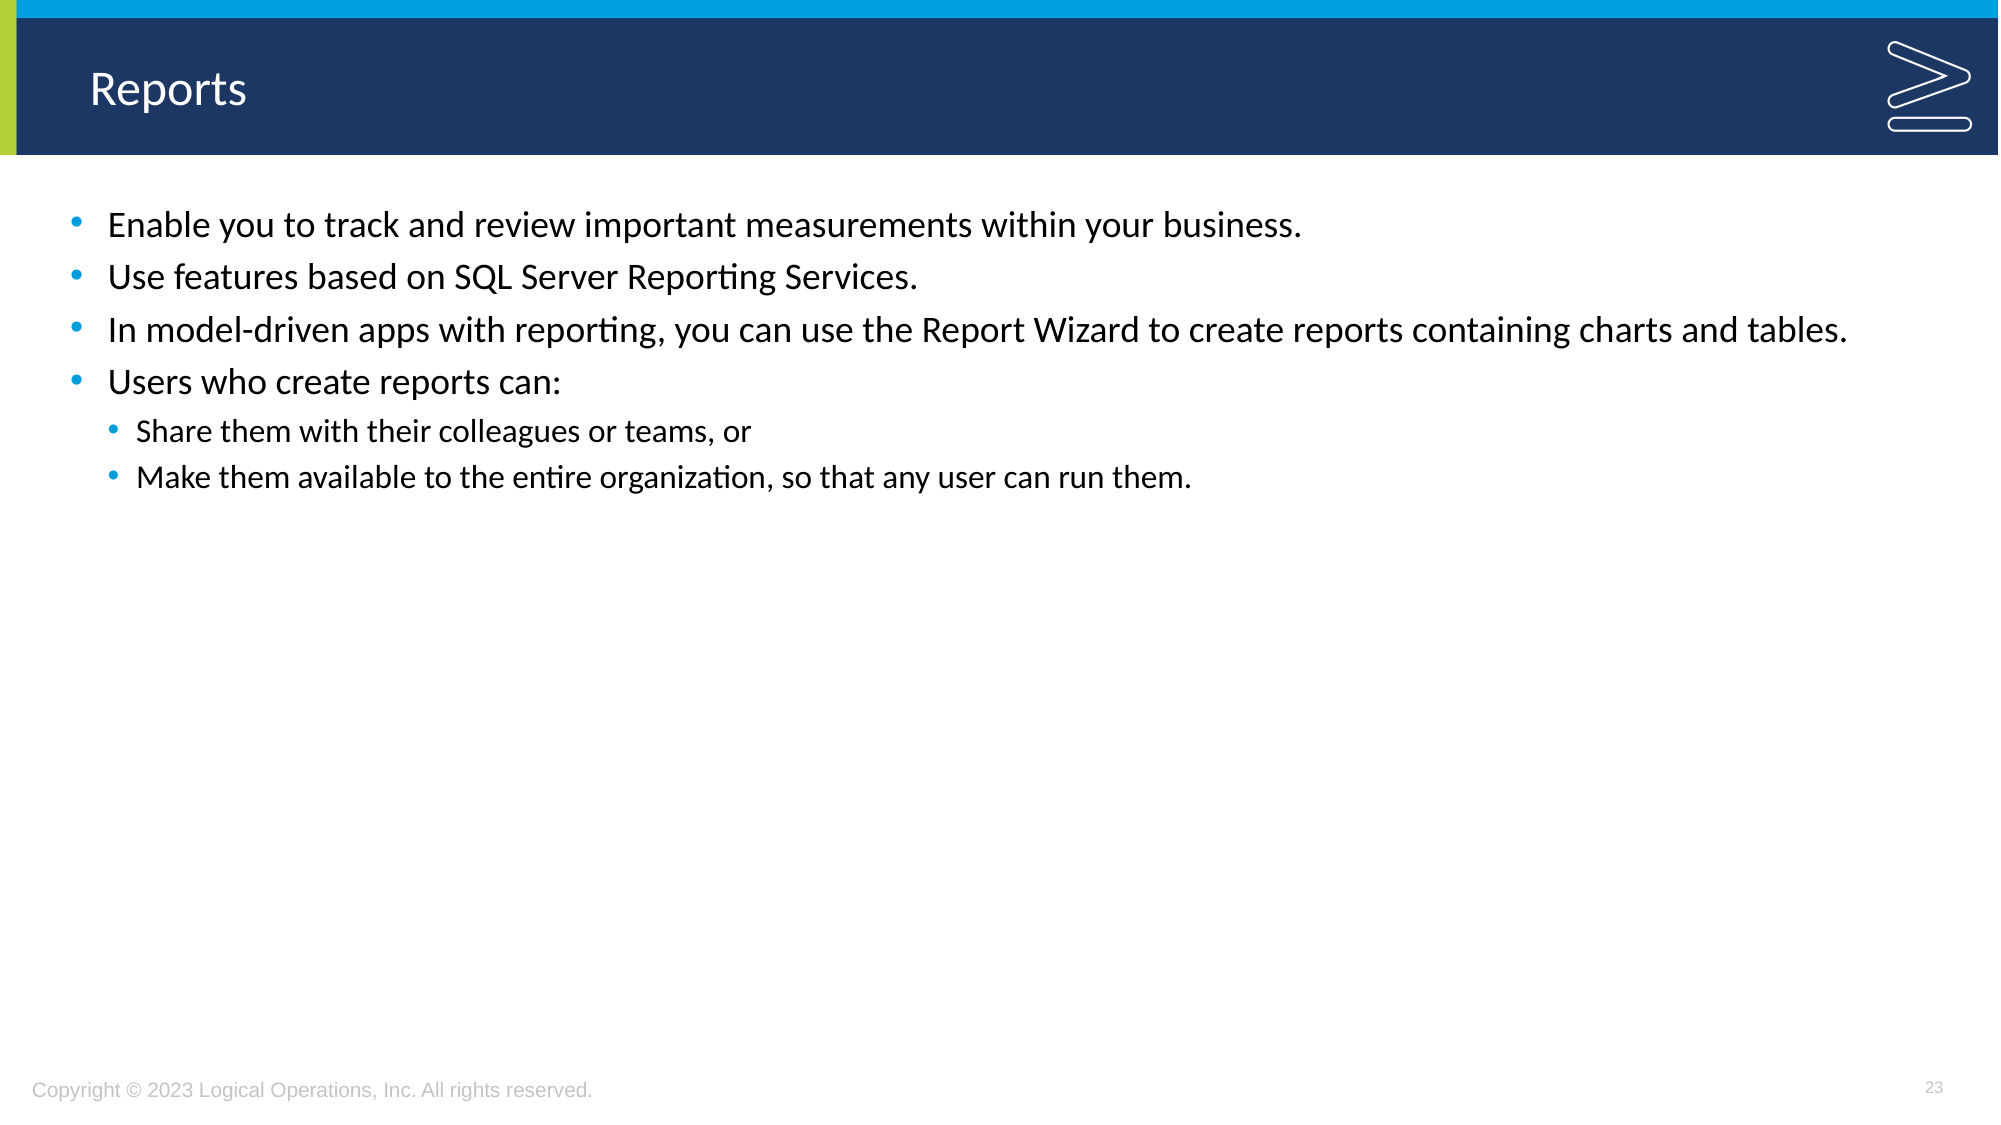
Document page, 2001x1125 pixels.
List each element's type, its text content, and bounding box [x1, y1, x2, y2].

picture [0, 0, 74, 155]
list Enable you to track and review important measurements within your business. Use features based on SQL Server Reporting Services. In model-driven apps with reporting, you can use the Report Wizard to create reports containing charts and tables. Users who create reports can: Share them with their colleagues or teams, or Make them available to the entire organization, so that any user can run them. [55, 192, 1968, 1037]
slide_number 23 [1491, 1057, 1959, 1118]
picture [1850, 19, 1998, 155]
title Reports [74, 16, 1850, 155]
